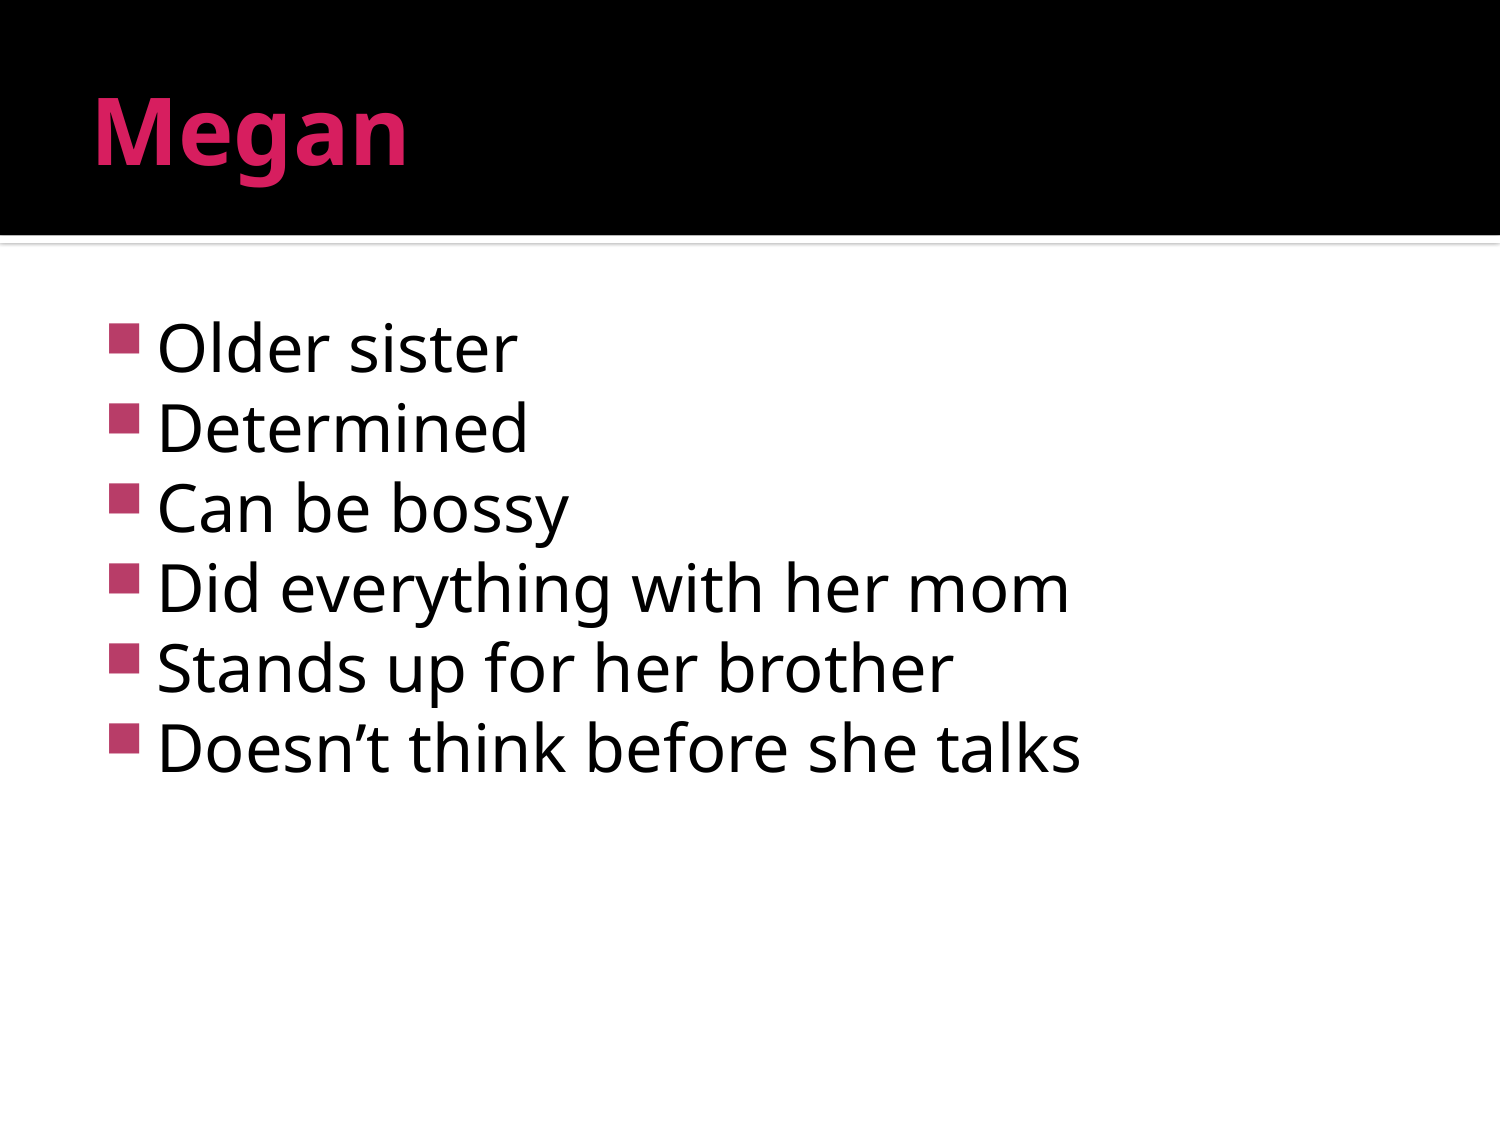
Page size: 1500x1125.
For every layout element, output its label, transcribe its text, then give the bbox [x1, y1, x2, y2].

list Older sister Determined Can be bossy Did everything with her mom Stands up for her brother Doesn’t think before she talks [75, 291, 1425, 1050]
title Megan [75, 25, 1425, 231]
